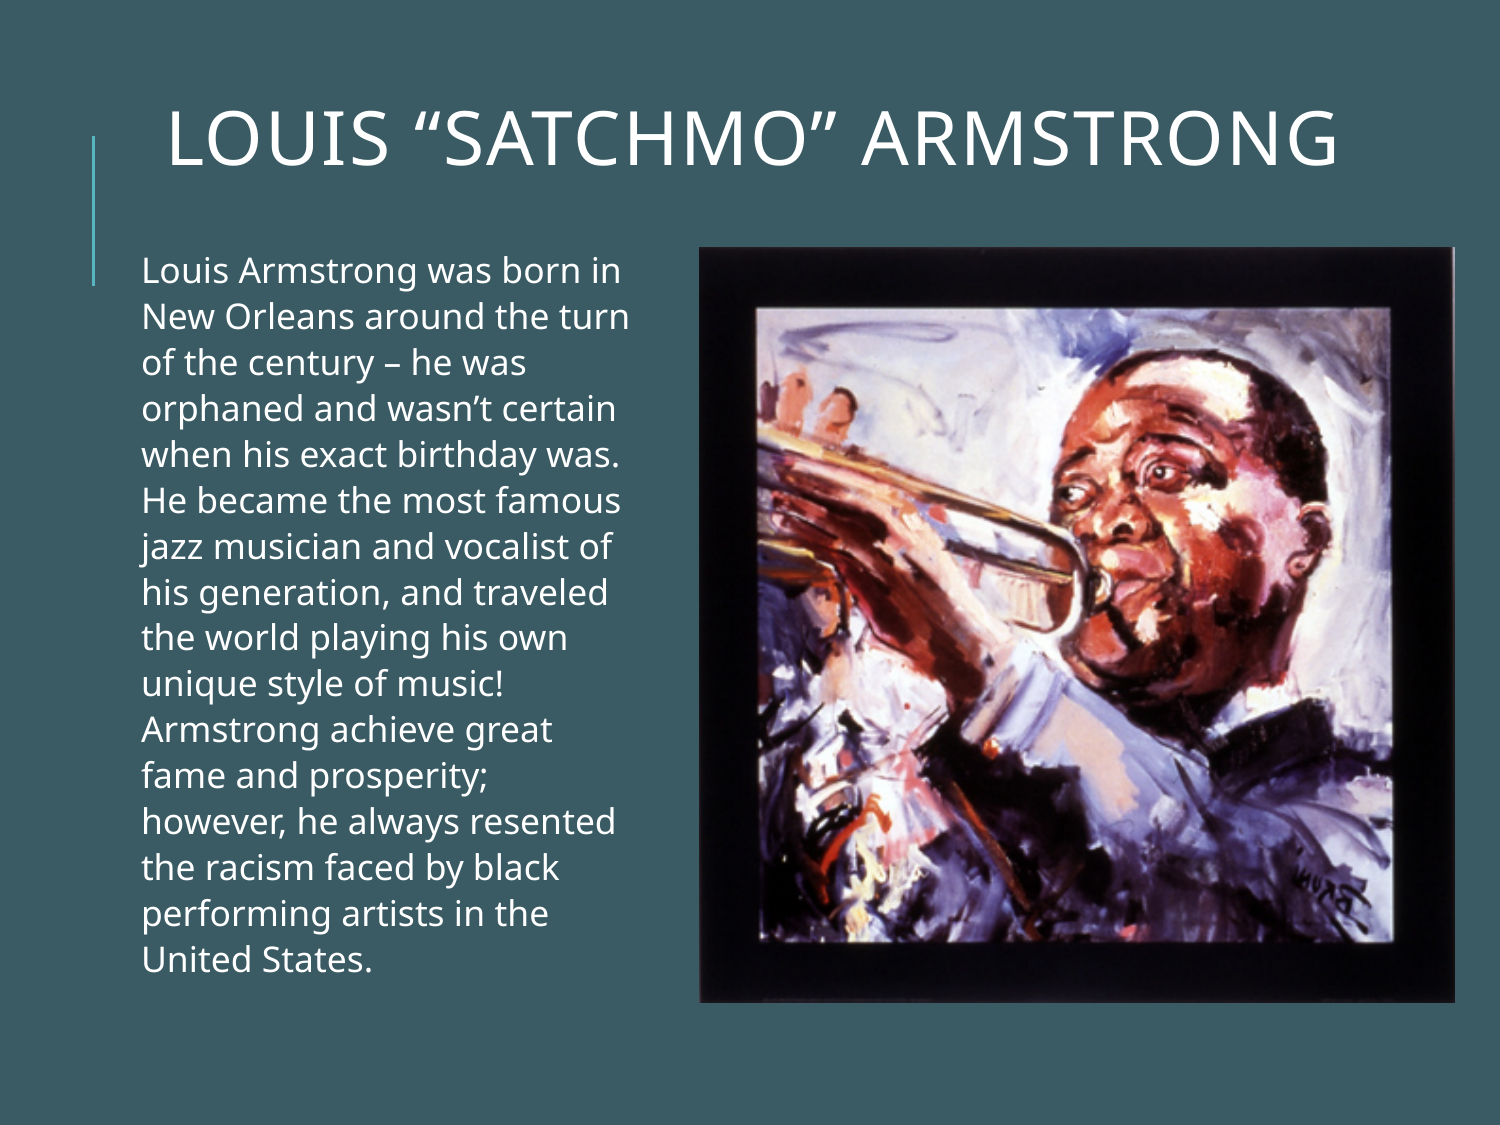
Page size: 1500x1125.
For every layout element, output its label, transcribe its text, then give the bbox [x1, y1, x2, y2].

title LOUIS “SATCHMO” ARMSTRONG [150, 50, 1425, 238]
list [699, 247, 1455, 1003]
list Louis Armstrong was born in New Orleans around the turn of the century – he was orphaned and wasn’t certain when his exact birthday was. He became the most famous jazz musician and vocalist of his generation, and traveled the world playing his own unique style of music! Armstrong achieve great fame and prosperity; however, he always resented the racism faced by black performing artists in the United States. [126, 237, 650, 988]
